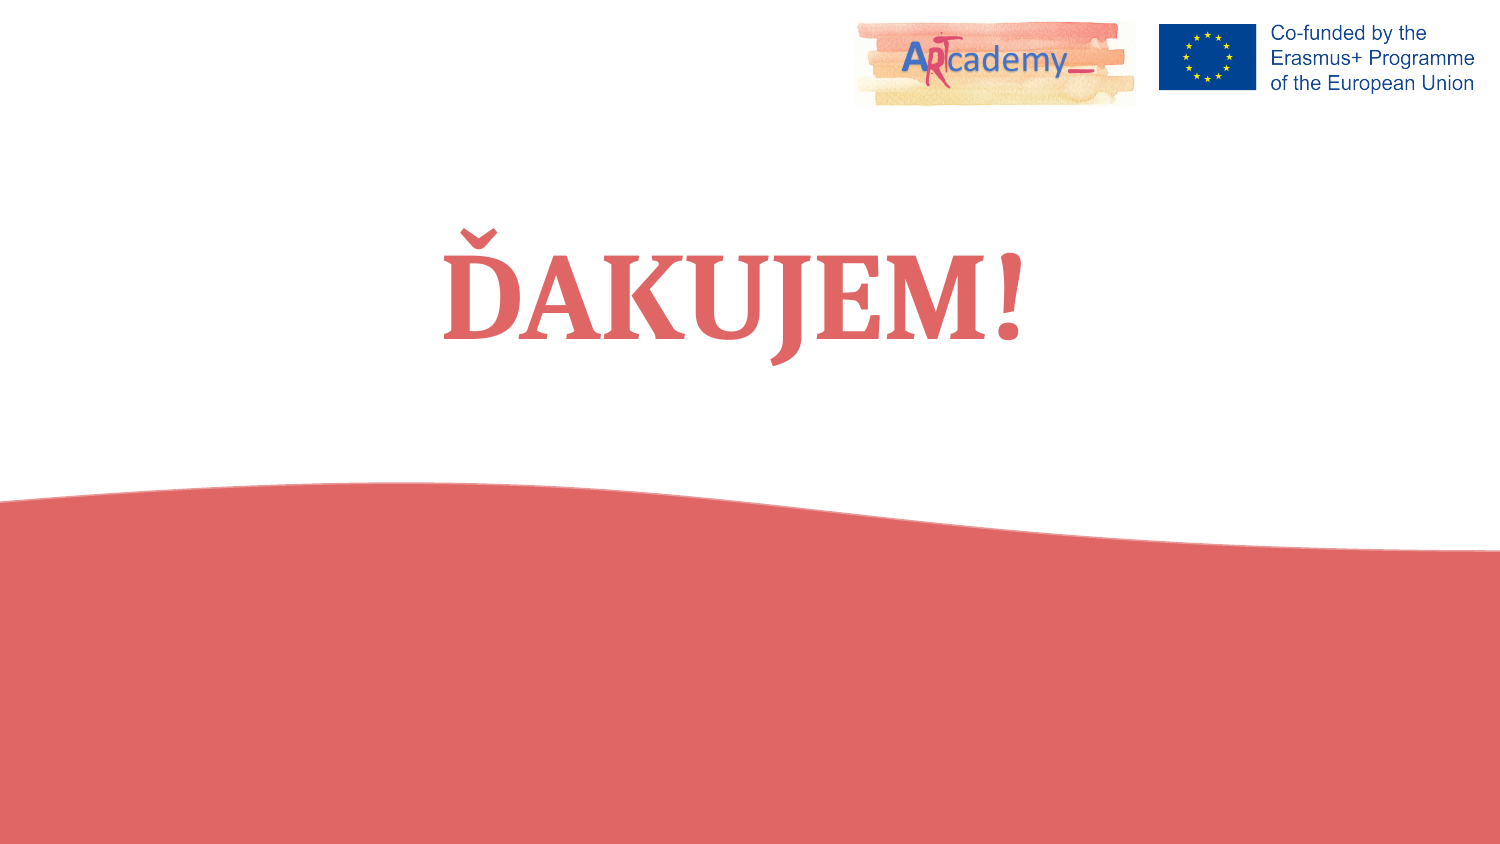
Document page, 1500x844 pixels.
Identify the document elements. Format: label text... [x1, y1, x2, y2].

text_box [0, 483, 1500, 844]
title Ďakujem! [150, 200, 1322, 275]
picture [1158, 24, 1474, 94]
picture [854, 2, 1137, 138]
